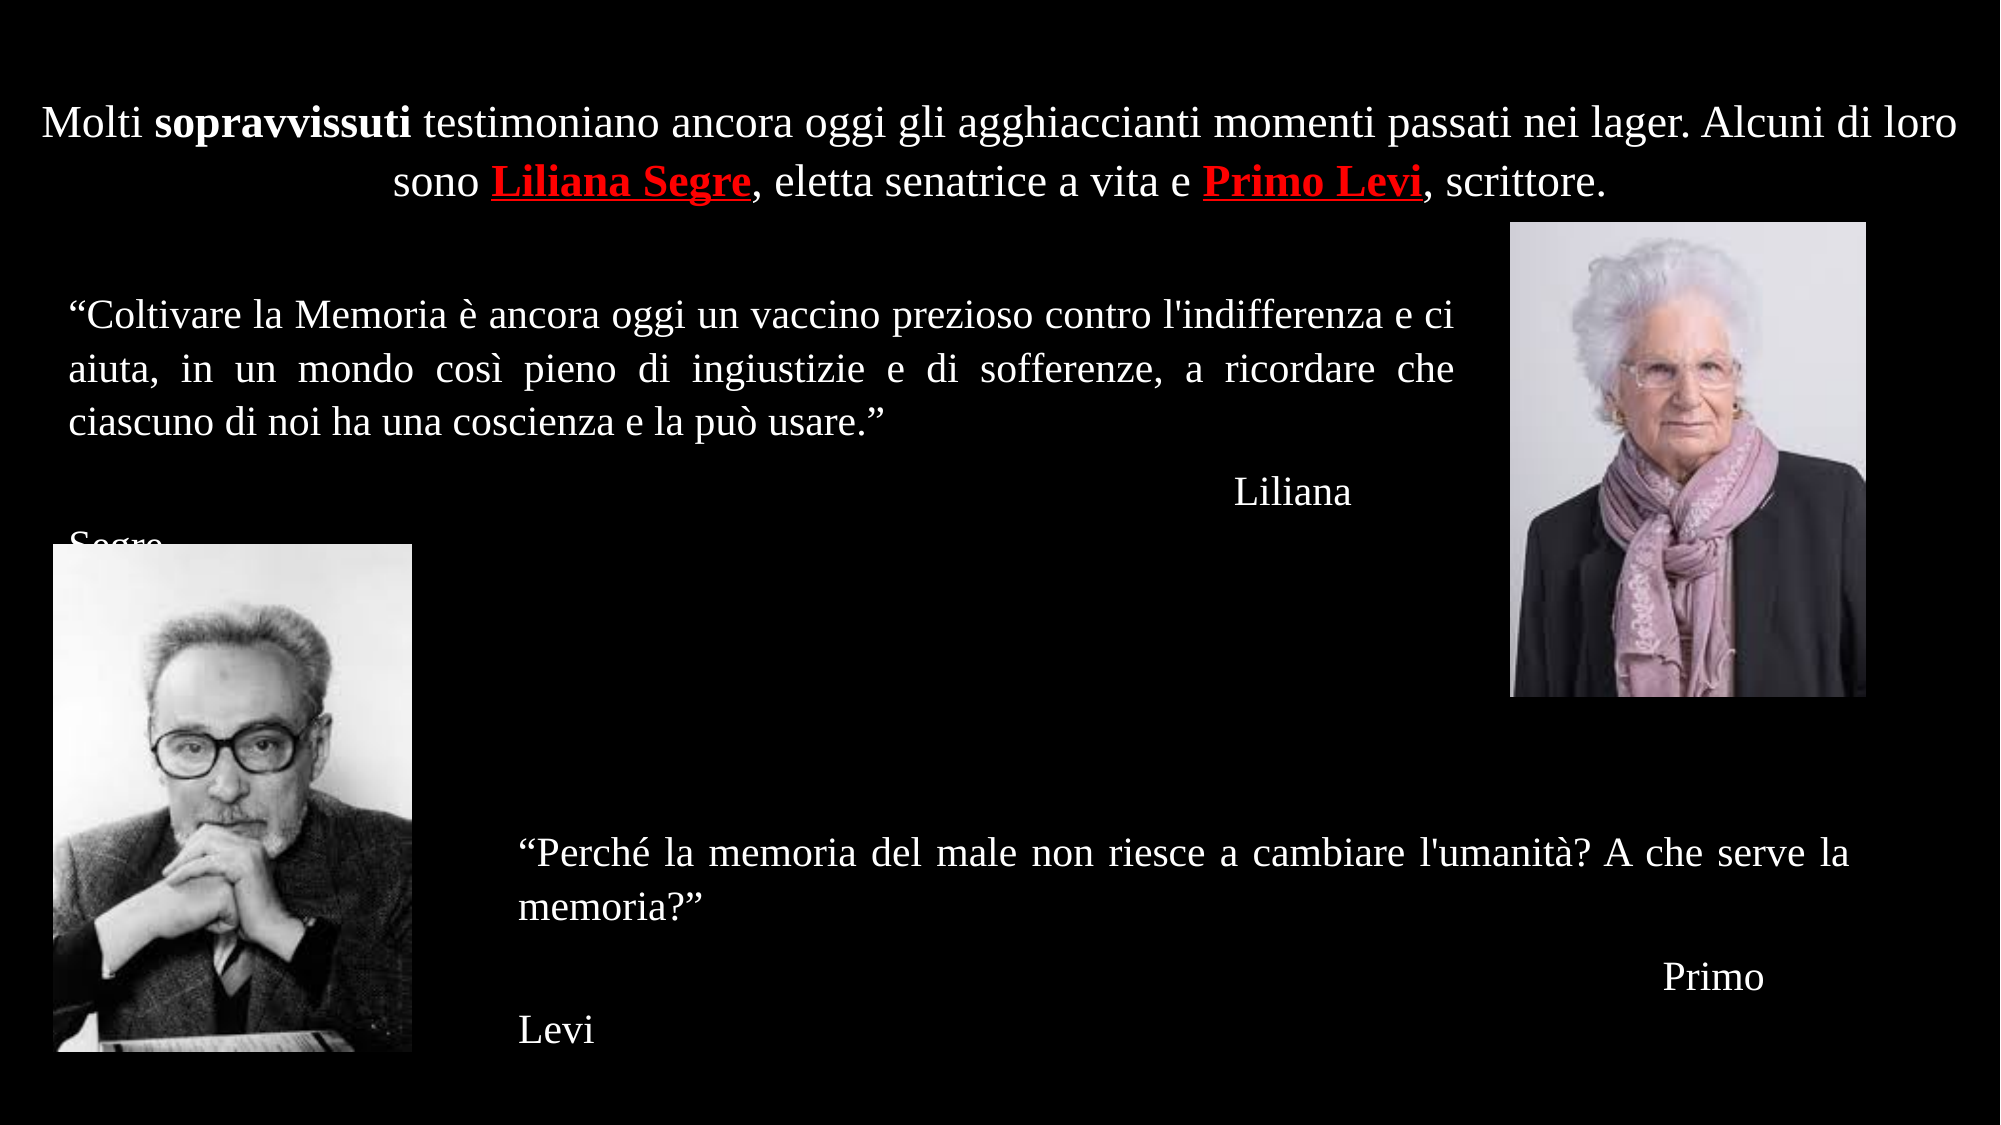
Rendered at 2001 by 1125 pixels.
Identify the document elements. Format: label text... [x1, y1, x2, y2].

picture [1510, 222, 1866, 697]
text_box “Coltivare la Memoria è ancora oggi un vaccino prezioso contro l'indifferenza e ci aiuta, in un mondo così pieno di ingiustizie e di sofferenze, a ricordare che ciascuno di noi ha una coscienza e la può usare.” Liliana Segre [53, 276, 1471, 575]
picture [53, 544, 412, 1052]
text_box “Perché la memoria del male non riesce a cambiare l'umanità? A che serve la memoria?” Primo Levi [503, 814, 1866, 1060]
text_box Molti sopravvissuti testimoniano ancora oggi gli agghiaccianti momenti passati nei lager. Alcuni di loro sono Liliana Segre, eletta senatrice a vita e Primo Levi, scrittore. [0, 80, 2000, 213]
